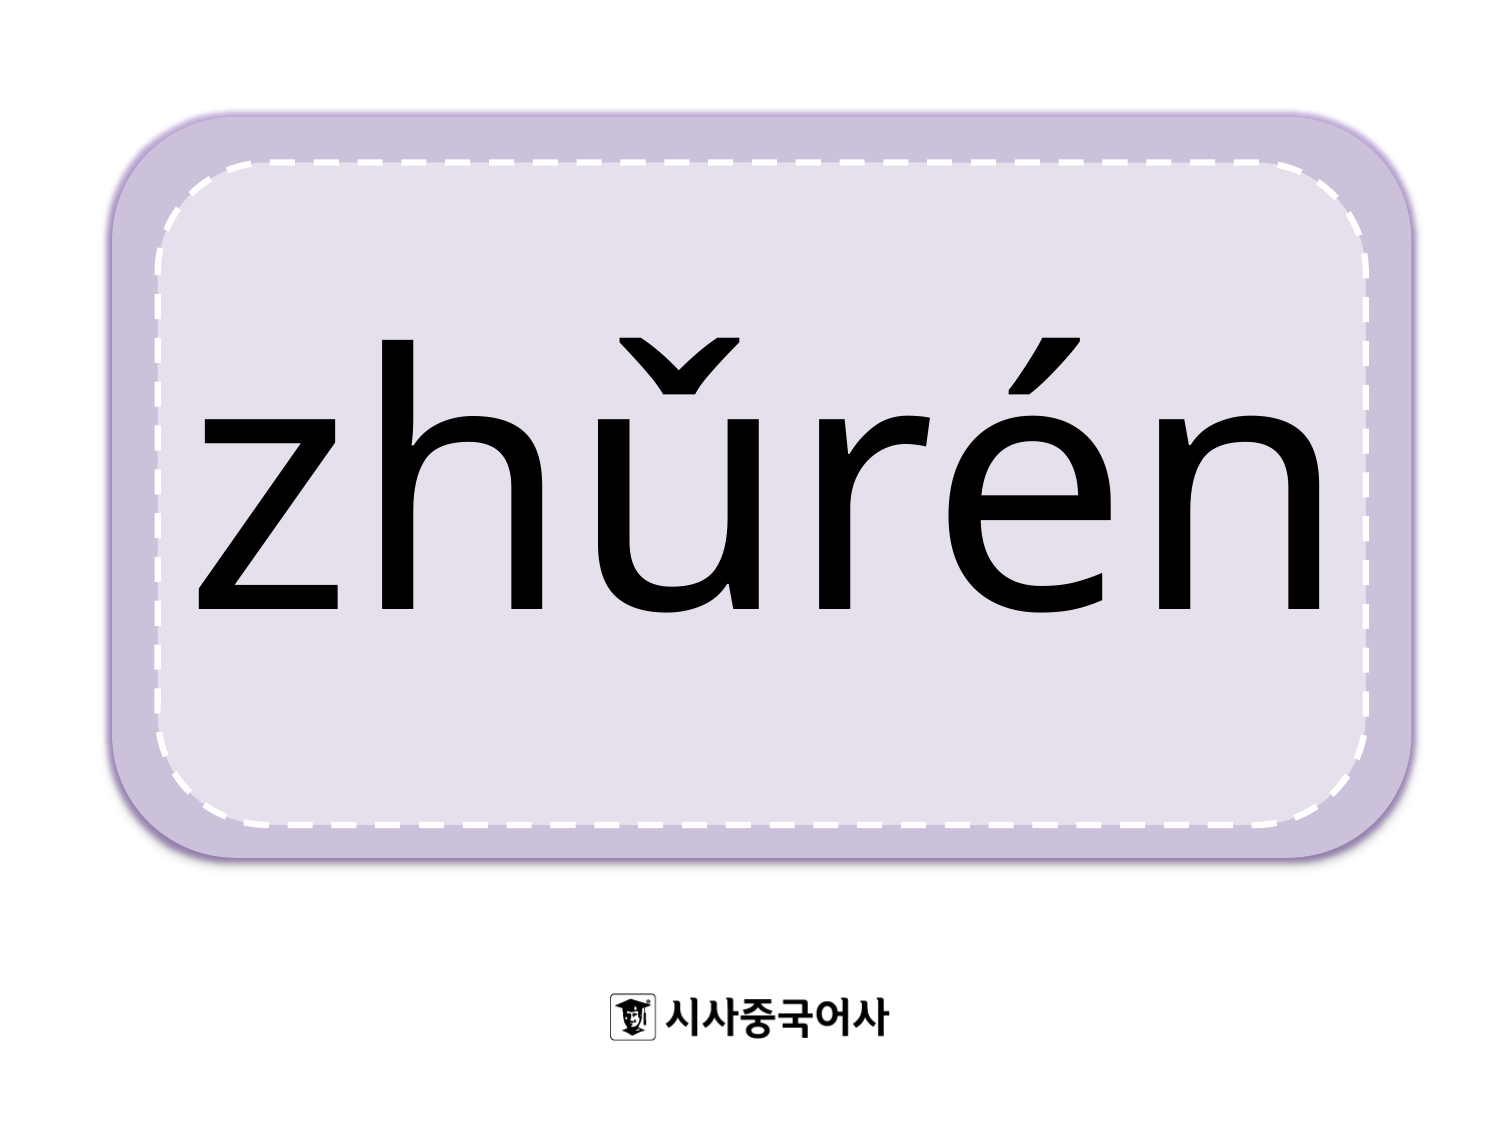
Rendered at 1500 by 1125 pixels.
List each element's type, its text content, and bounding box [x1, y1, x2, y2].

picture [602, 987, 898, 1047]
text_box zhǔrén [162, 136, 1371, 799]
